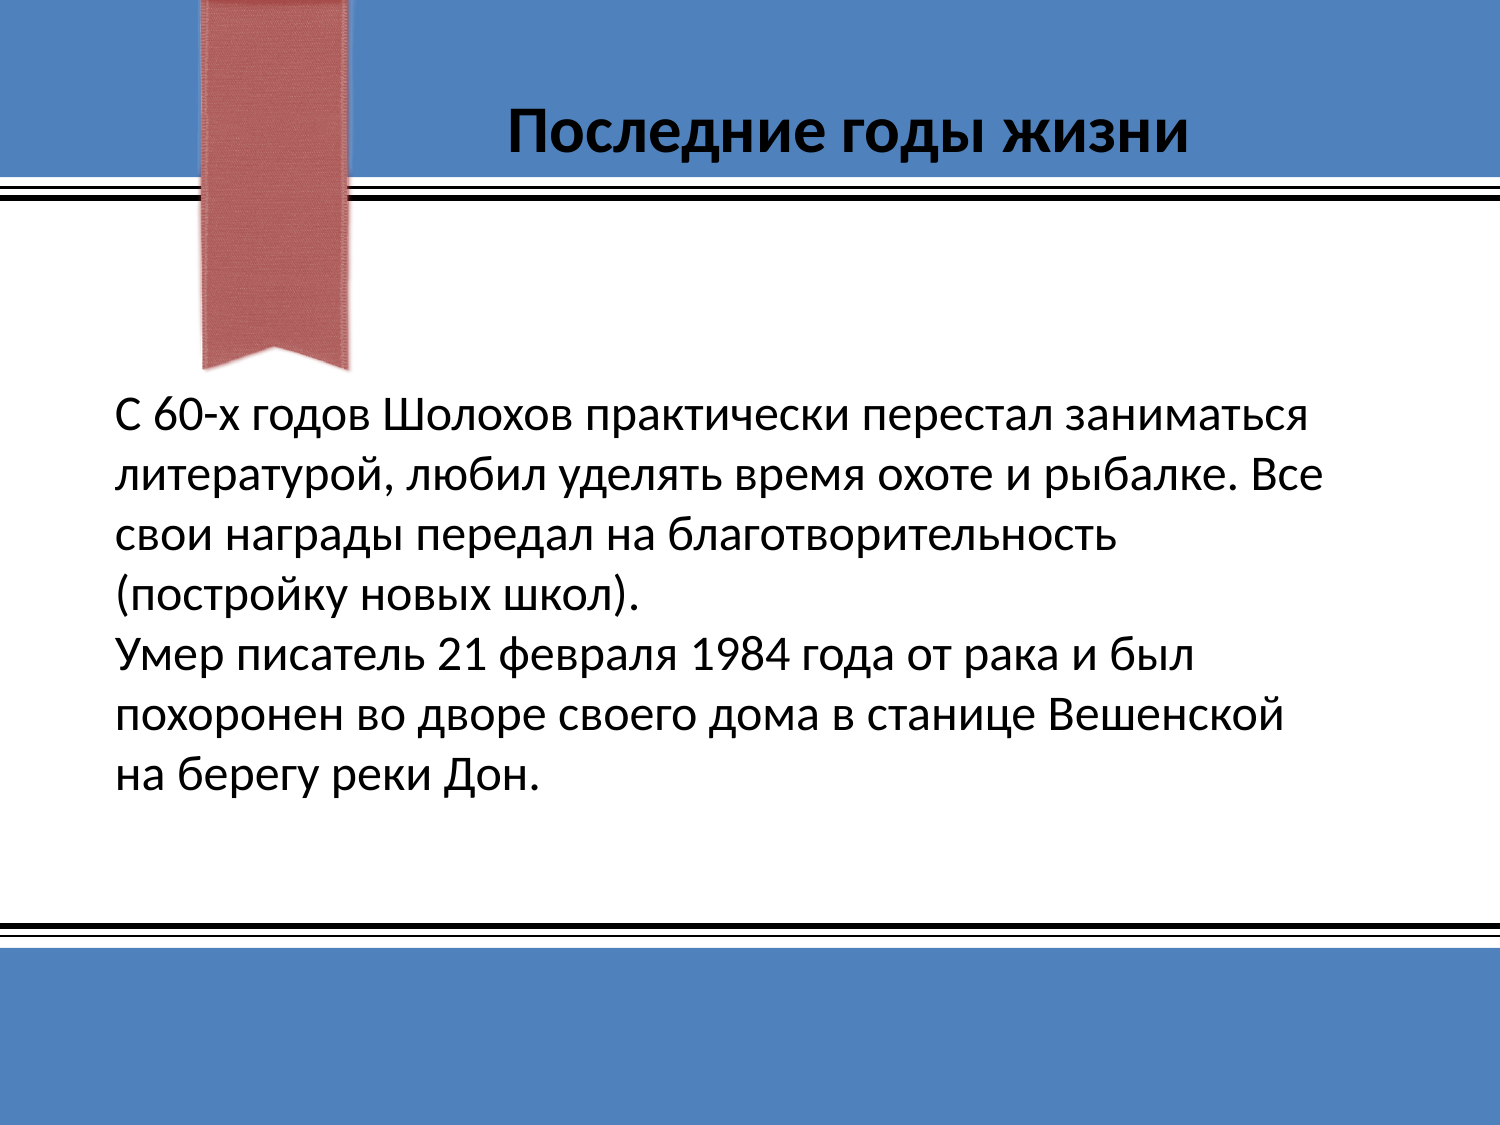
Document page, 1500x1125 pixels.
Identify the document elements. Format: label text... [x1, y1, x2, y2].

text_box Последние годы жизни [492, 78, 1207, 173]
text_box С 60-х годов Шолохов практически перестал заниматься литературой, любил уделять время охоте и рыбалке. Все свои награды передал на благотворительность (постройку новых школ). Умер писатель 21 февраля 1984 года от рака и был похоронен во дворе своего дома в станице Вешенской на берегу реки Дон. [100, 373, 1353, 808]
